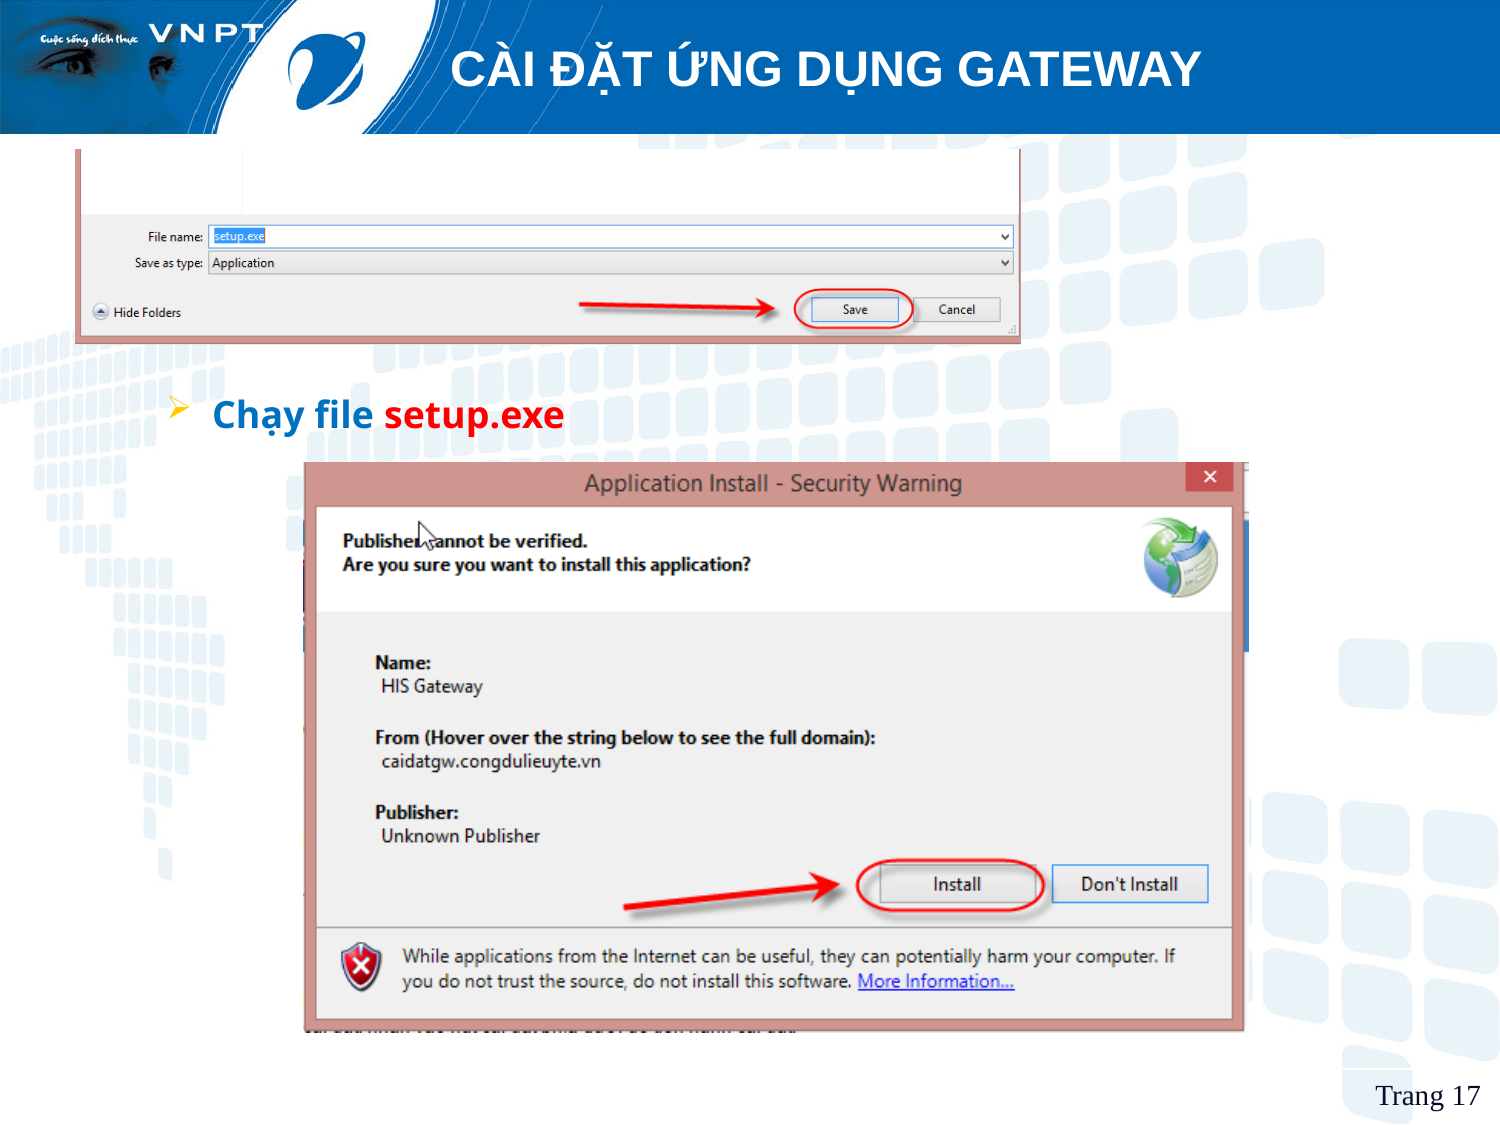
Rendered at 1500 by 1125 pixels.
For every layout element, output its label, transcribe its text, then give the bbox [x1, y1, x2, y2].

title CÀI ĐẶT ỨNG DỤNG GATEWAY [437, 0, 1496, 133]
text_box Chạy file setup.exe [151, 379, 581, 445]
picture [0, 0, 1500, 1125]
slide_number Trang 17 [1242, 1068, 1497, 1125]
